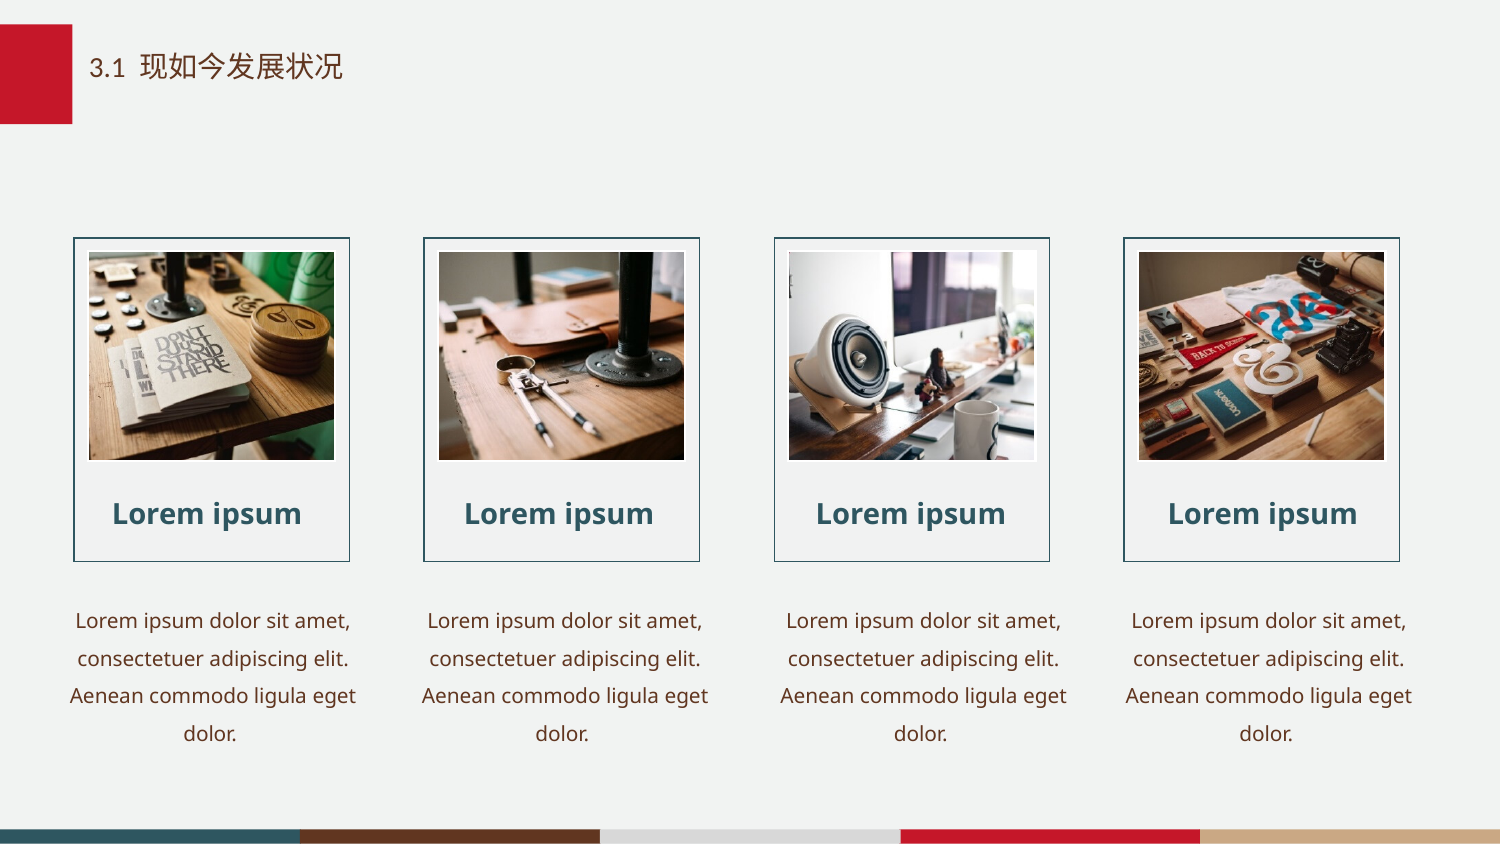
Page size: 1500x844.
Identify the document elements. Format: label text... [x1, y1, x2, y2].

text_box Lorem ipsum dolor sit amet, consectetuer adipiscing elit. Aenean commodo ligula eget dolor. [1096, 588, 1442, 753]
title 3.1 现如今发展状况 [73, 45, 527, 104]
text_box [423, 237, 700, 562]
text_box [774, 237, 1050, 562]
text_box Lorem ipsum dolor sit amet, consectetuer adipiscing elit. Aenean commodo ligula eget dolor. [392, 588, 738, 753]
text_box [73, 237, 350, 562]
text_box Lorem ipsum dolor sit amet, consectetuer adipiscing elit. Aenean commodo ligula eget dolor. [40, 588, 386, 753]
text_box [1123, 237, 1400, 562]
text_box Lorem ipsum dolor sit amet, consectetuer adipiscing elit. Aenean commodo ligula eget dolor. [750, 588, 1096, 753]
